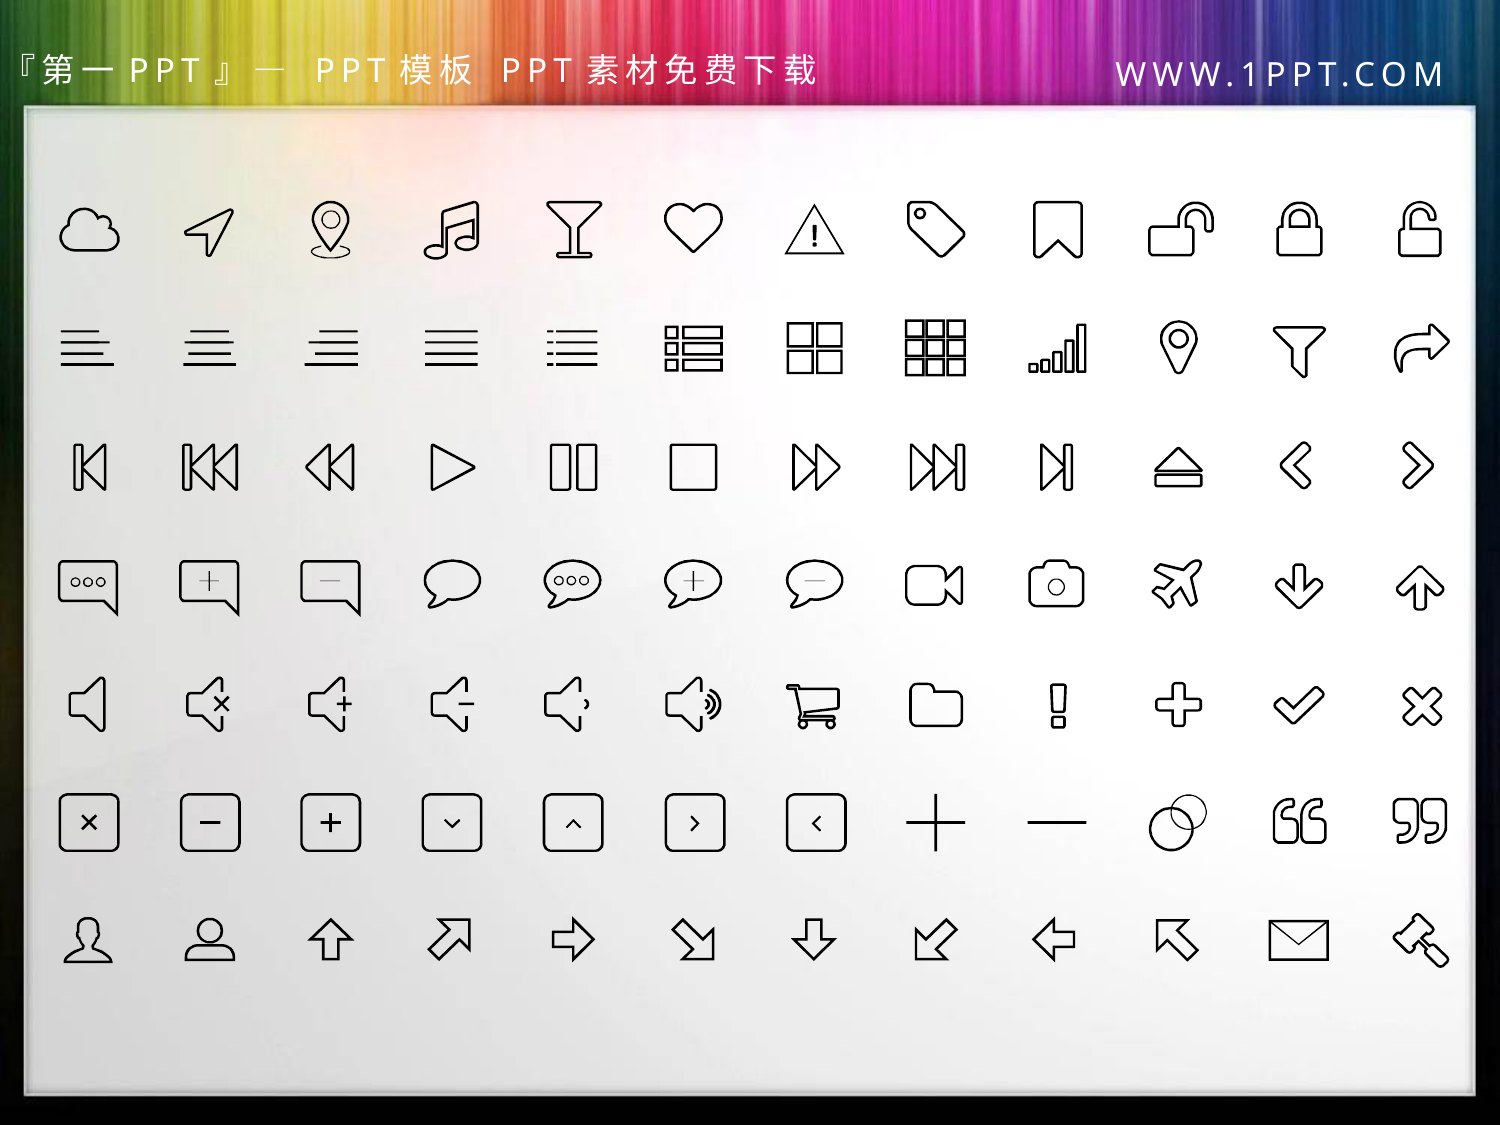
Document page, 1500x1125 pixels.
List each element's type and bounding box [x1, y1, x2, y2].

text_box [576, 443, 598, 491]
text_box [1272, 797, 1299, 844]
text_box [946, 338, 966, 357]
text_box [784, 203, 845, 255]
text_box [909, 682, 964, 728]
text_box [1392, 913, 1450, 968]
text_box [792, 443, 841, 491]
text_box [430, 443, 476, 491]
text_box [579, 575, 589, 586]
text_box [1028, 559, 1085, 608]
text_box [68, 676, 106, 733]
text_box [1155, 681, 1203, 728]
text_box [1033, 200, 1083, 259]
text_box [70, 577, 81, 587]
text_box [1299, 920, 1329, 945]
text_box [1148, 201, 1214, 257]
text_box [690, 815, 700, 832]
text_box [184, 917, 236, 962]
text_box [811, 815, 821, 832]
text_box [785, 684, 840, 730]
text_box [682, 358, 723, 372]
text_box [1040, 443, 1074, 491]
text_box [904, 338, 925, 357]
text_box [423, 200, 480, 260]
text_box [1155, 919, 1200, 962]
text_box [1393, 323, 1451, 373]
text_box [310, 245, 351, 259]
text_box [664, 341, 679, 356]
text_box [300, 793, 362, 852]
text_box [1272, 326, 1327, 379]
text_box [786, 349, 814, 375]
text_box [816, 349, 843, 375]
text_box [1047, 578, 1065, 596]
text_box [546, 200, 603, 259]
text_box [1392, 797, 1448, 844]
text_box [909, 443, 966, 491]
text_box [946, 357, 966, 377]
text_box [1050, 715, 1066, 729]
text_box [664, 202, 723, 253]
text_box [1268, 919, 1329, 961]
text_box [664, 325, 679, 340]
text_box [1276, 201, 1323, 257]
text_box [423, 559, 482, 609]
text_box [81, 814, 98, 831]
text_box [58, 793, 120, 852]
text_box [1300, 797, 1327, 844]
text_box [421, 793, 483, 852]
text_box [1279, 441, 1312, 490]
text_box [566, 575, 577, 586]
text_box [812, 224, 817, 241]
text_box [925, 357, 945, 377]
text_box [1076, 323, 1087, 373]
text_box [90, 823, 98, 831]
text_box [786, 322, 814, 348]
text_box [81, 814, 89, 822]
text_box [1050, 683, 1067, 714]
text_box [1396, 565, 1445, 611]
text_box [664, 559, 723, 609]
text_box [427, 918, 471, 962]
text_box [458, 702, 475, 706]
text_box [1402, 441, 1434, 490]
text_box [213, 695, 230, 712]
text_box [184, 208, 234, 258]
text_box [790, 918, 838, 962]
text_box [1031, 916, 1076, 963]
text_box [1064, 339, 1075, 373]
text_box [1151, 559, 1203, 609]
text_box [179, 793, 241, 852]
text_box [925, 319, 945, 338]
text_box [904, 319, 925, 338]
text_box [336, 696, 352, 712]
text_box [95, 577, 106, 587]
text_box [543, 559, 602, 609]
text_box [311, 200, 350, 253]
text_box [1148, 806, 1194, 852]
text_box [308, 676, 346, 733]
text_box [1160, 320, 1198, 375]
text_box [549, 443, 572, 491]
text_box [1273, 686, 1325, 725]
text_box [907, 200, 966, 258]
text_box [63, 917, 113, 964]
text_box [551, 916, 596, 963]
text_box [816, 322, 843, 348]
text_box [1402, 686, 1443, 726]
text_box [664, 793, 726, 852]
text_box [682, 325, 723, 340]
text_box [925, 338, 945, 357]
text_box [565, 819, 582, 829]
text_box [542, 793, 604, 852]
text_box [946, 319, 966, 338]
text_box [179, 560, 240, 617]
text_box [1052, 350, 1063, 373]
text_box [665, 676, 703, 733]
text_box [682, 341, 723, 356]
text_box [670, 917, 715, 961]
text_box [1398, 200, 1442, 258]
text_box [664, 358, 679, 372]
text_box [182, 443, 239, 491]
text_box [785, 559, 844, 609]
text_box [186, 676, 224, 733]
text_box [905, 564, 964, 606]
text_box [1154, 446, 1203, 488]
text_box [444, 819, 461, 829]
text_box [1040, 358, 1051, 373]
text_box [59, 207, 120, 252]
text_box [73, 443, 107, 491]
text_box [1274, 563, 1324, 610]
picture [0, 0, 1500, 1125]
text_box [584, 699, 590, 710]
text_box [430, 676, 468, 733]
text_box [544, 676, 582, 733]
text_box [934, 793, 938, 852]
text_box [669, 443, 718, 491]
text_box [57, 560, 119, 617]
text_box [300, 560, 361, 617]
text_box [914, 917, 959, 961]
text_box [553, 575, 564, 586]
text_box [305, 443, 355, 491]
text_box [307, 917, 355, 961]
text_box [785, 793, 847, 852]
text_box [704, 688, 722, 720]
text_box [1028, 362, 1039, 373]
text_box [904, 357, 925, 377]
